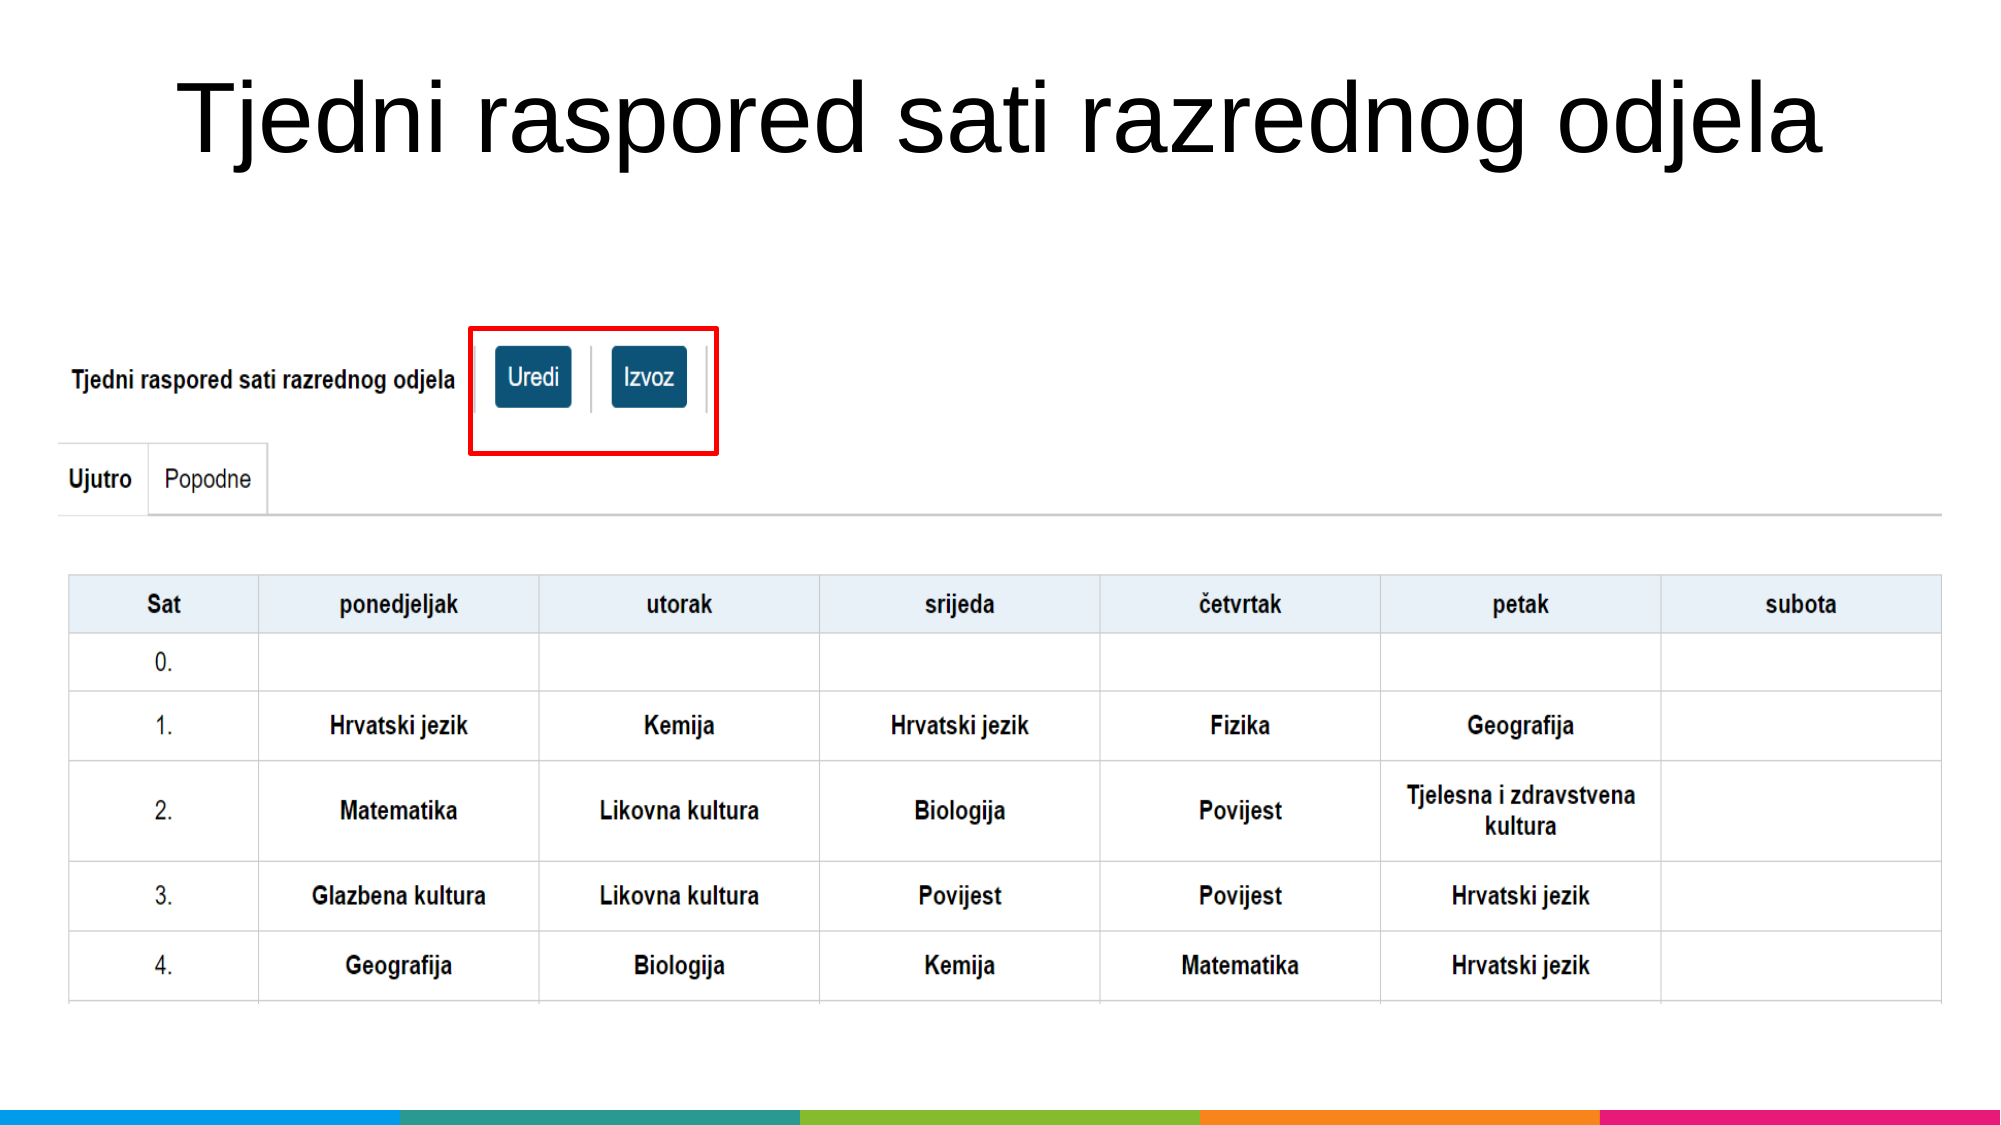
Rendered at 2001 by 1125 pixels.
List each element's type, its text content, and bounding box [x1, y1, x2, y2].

text_box Tjedni raspored sati razrednog odjela [121, 45, 1879, 181]
picture [58, 327, 1942, 1004]
